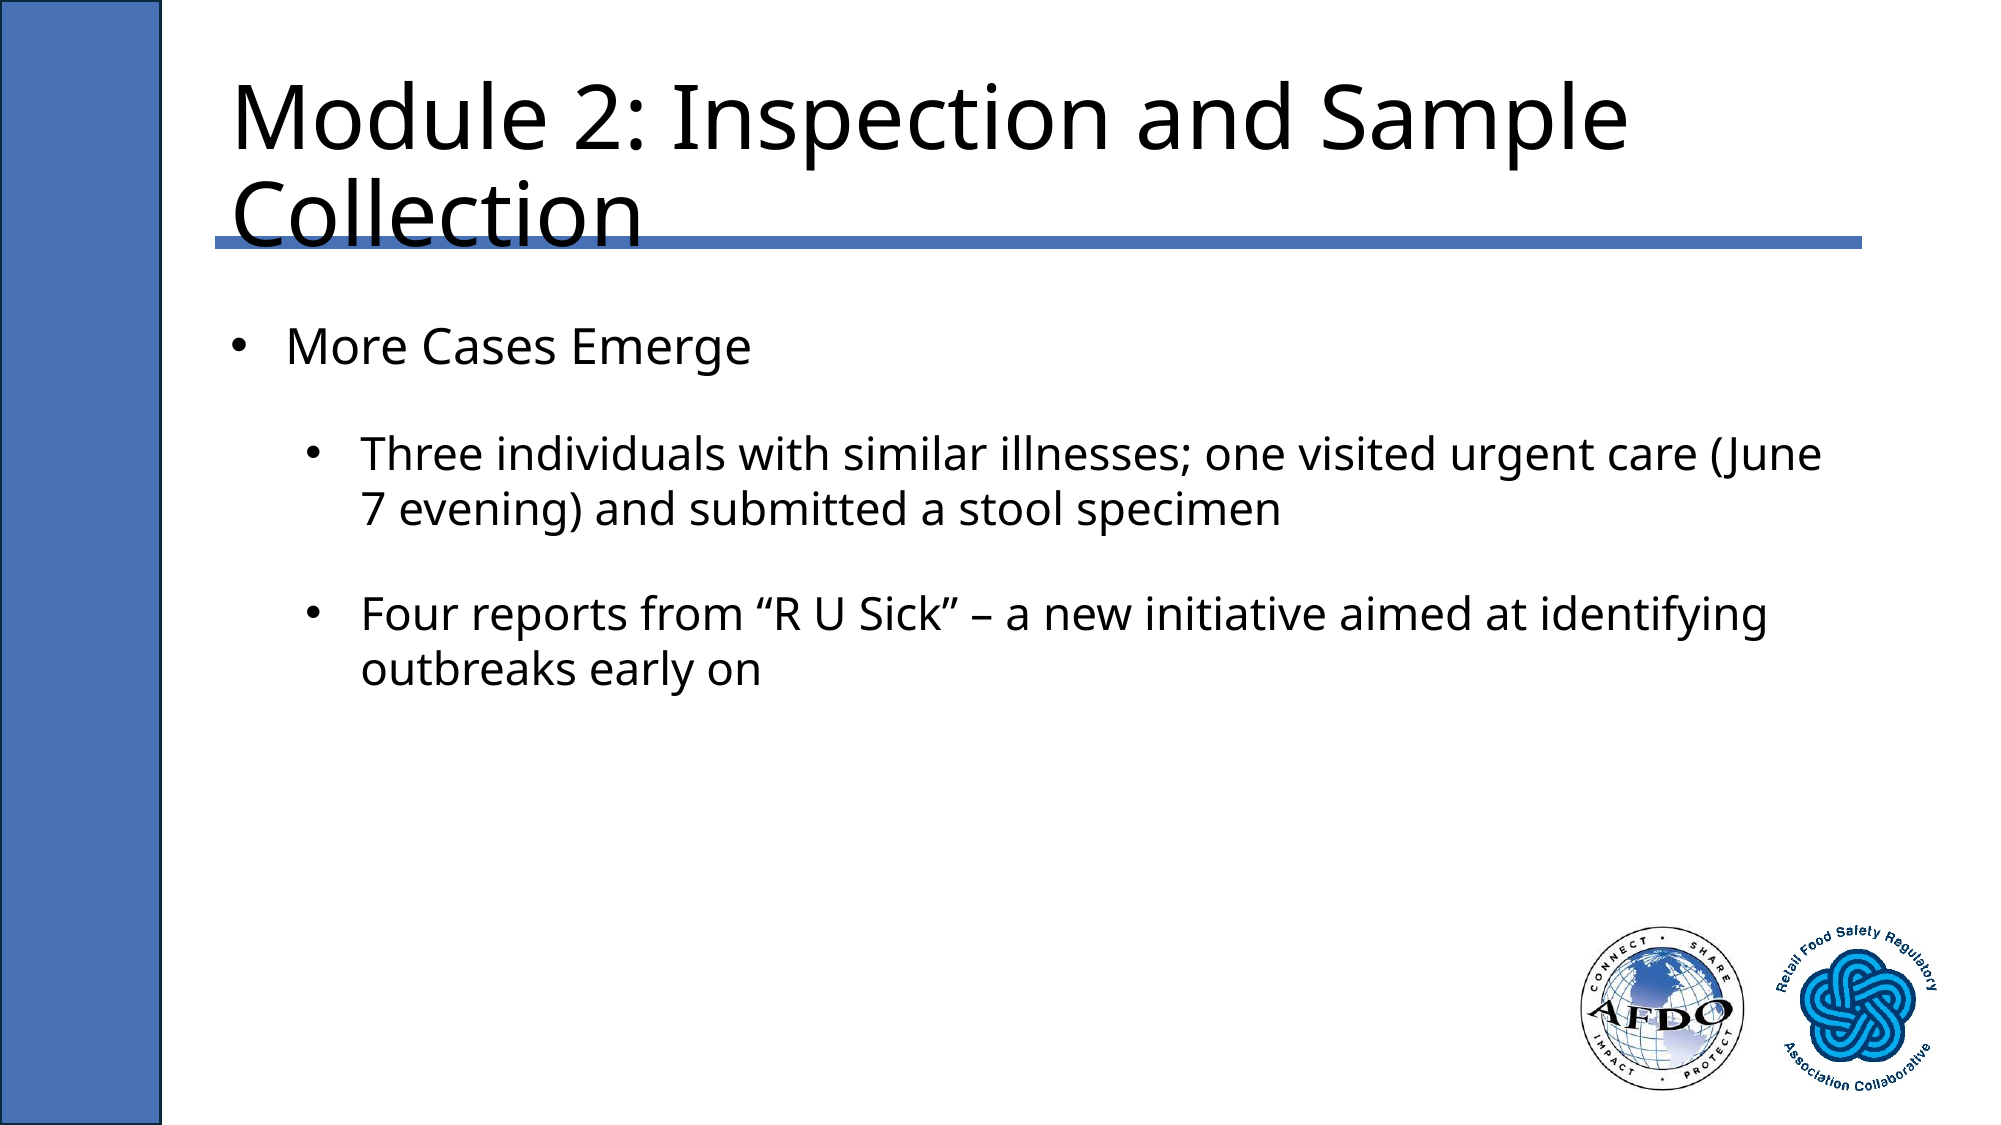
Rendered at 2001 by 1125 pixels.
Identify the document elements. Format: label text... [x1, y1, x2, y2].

picture [1776, 925, 1937, 1091]
picture [1579, 925, 1745, 1091]
list More Cases Emerge Three individuals with similar illnesses; one visited urgent care (June 7 evening) and submitted a stool specimen Four reports from “R U Sick” – a new initiative aimed at identifying outbreaks early on [215, 306, 1863, 817]
title Module 2: Inspection and Sample Collection [215, 111, 1925, 226]
